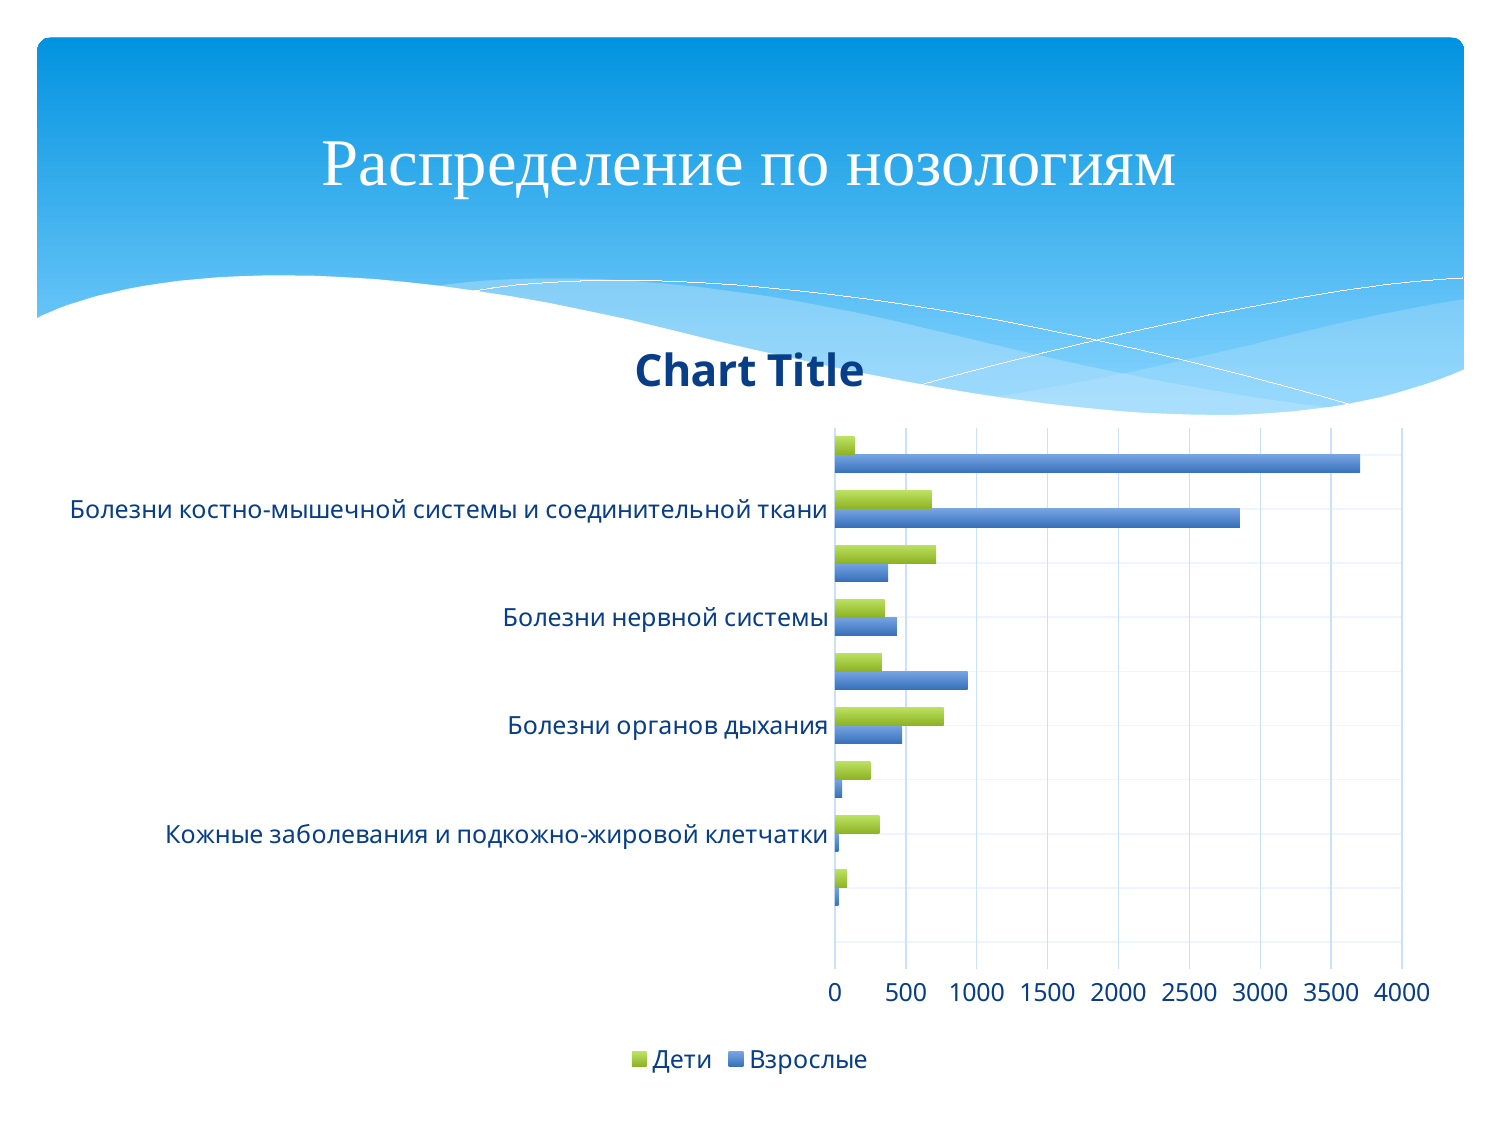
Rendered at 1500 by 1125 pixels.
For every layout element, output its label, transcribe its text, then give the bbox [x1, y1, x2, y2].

title Распределение по нозологиям [75, 55, 1425, 261]
chart [41, 302, 1459, 1083]
